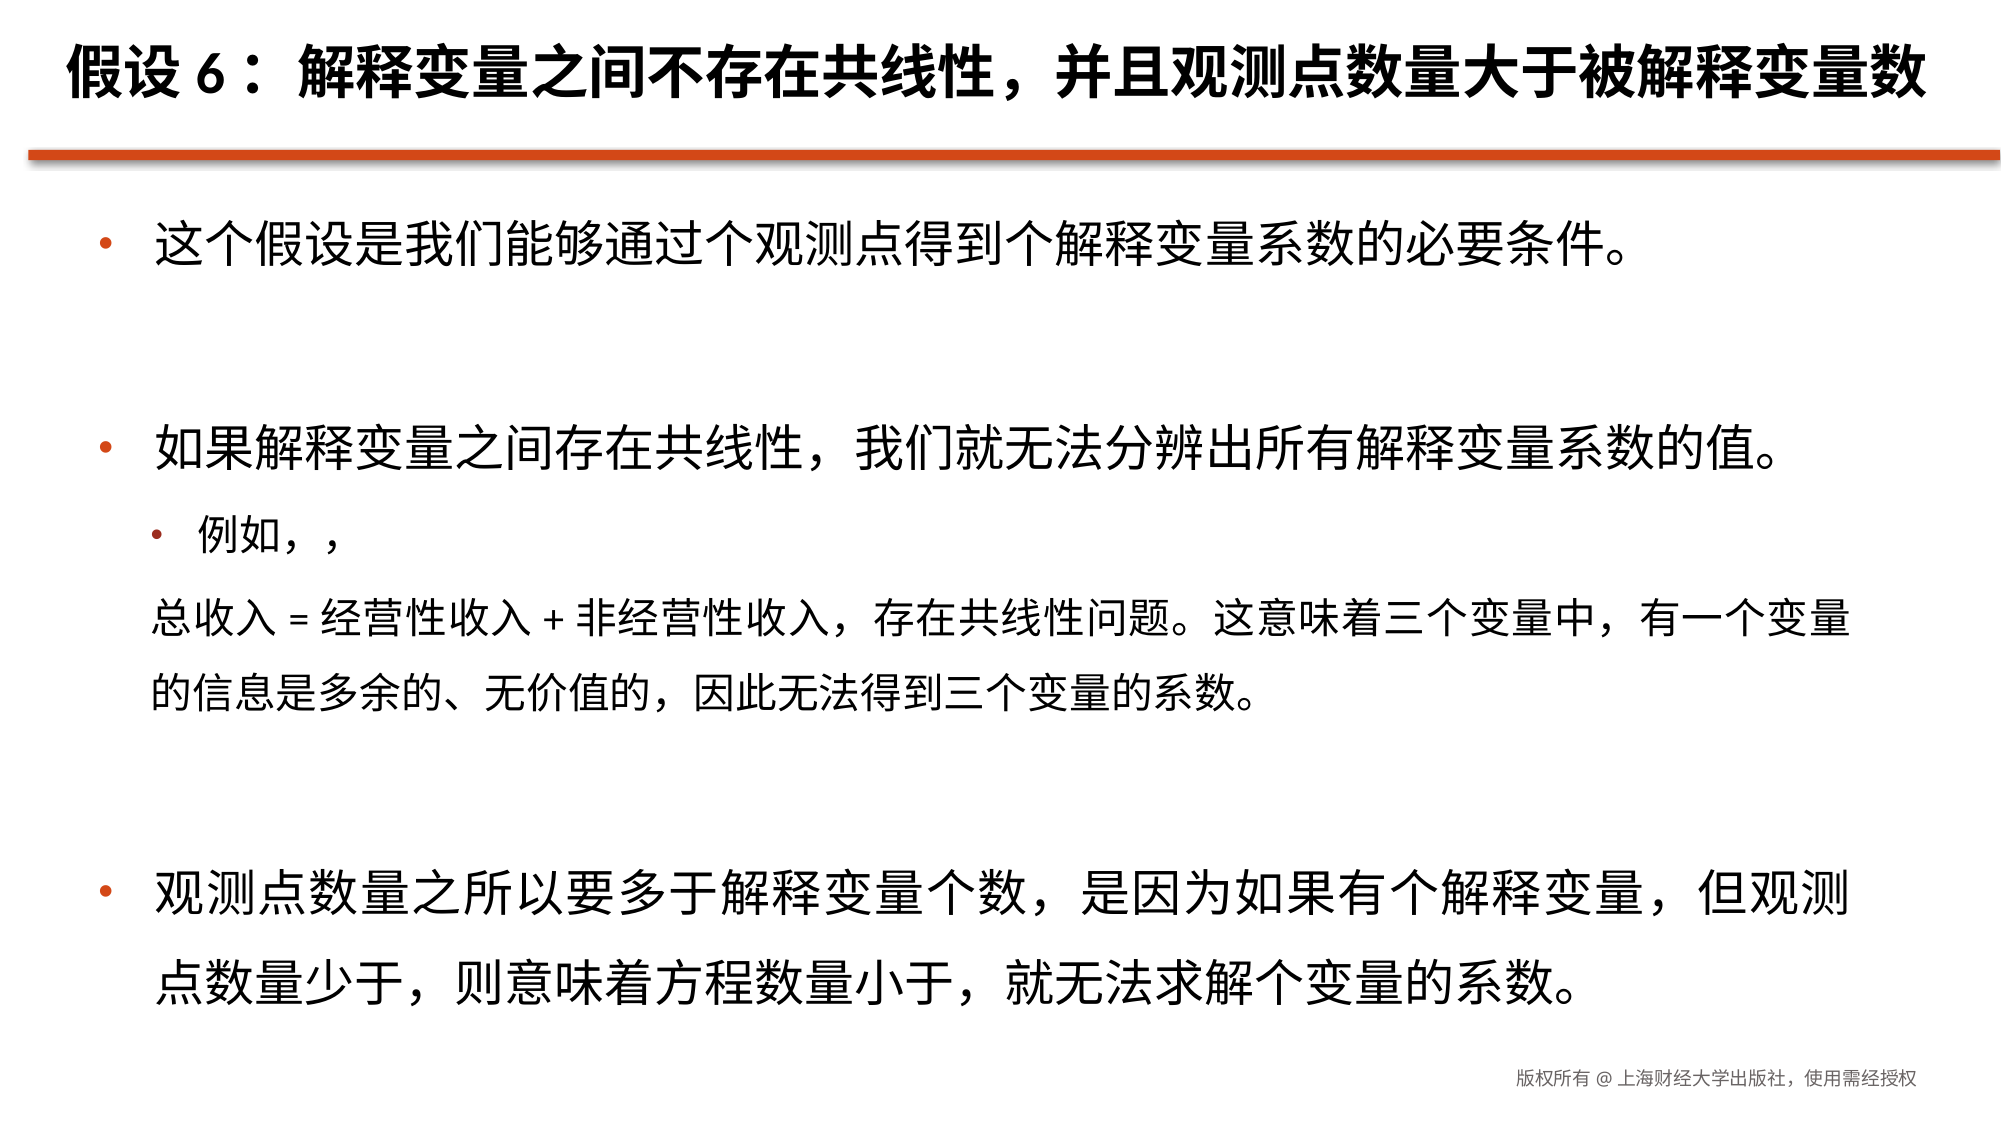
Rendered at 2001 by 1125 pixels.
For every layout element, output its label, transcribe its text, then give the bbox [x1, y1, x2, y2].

footer 版权所有@上海财经大学出版社，使用需经授权 [1483, 1046, 1950, 1109]
title 假设6：解释变量之间不存在共线性，并且观测点数量大于被解释变量数 [50, 50, 1948, 120]
